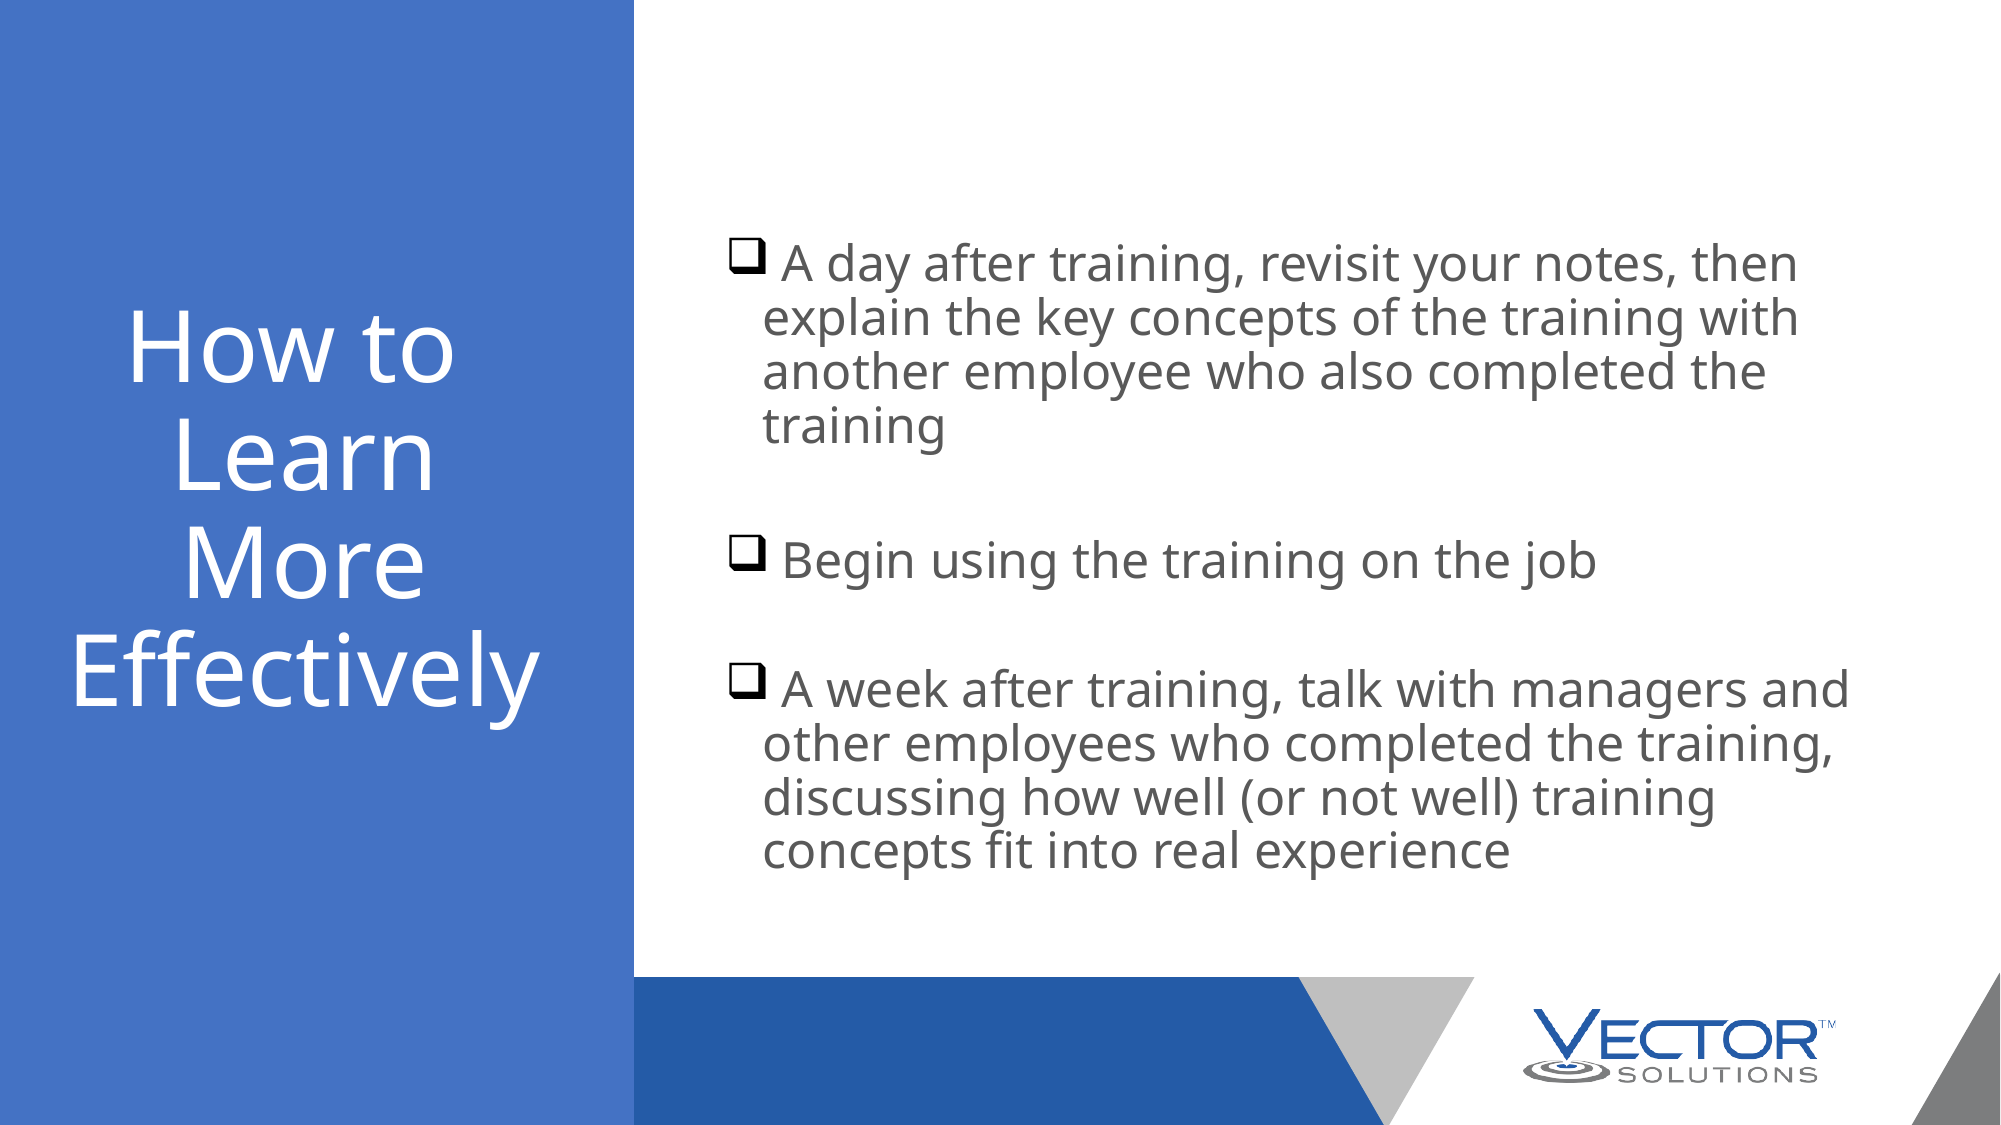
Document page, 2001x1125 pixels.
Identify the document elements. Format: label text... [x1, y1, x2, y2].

text_box [0, 0, 635, 1125]
list A day after training, revisit your notes, then explain the key concepts of the training with another employee who also completed the training Begin using the training on the job A week after training, talk with managers and other employees who completed the training, discussing how well (or not well) training concepts fit into real experience [710, 105, 1907, 1013]
picture [1523, 1013, 1836, 1083]
text_box How to Learn More Effectively [42, 288, 567, 739]
